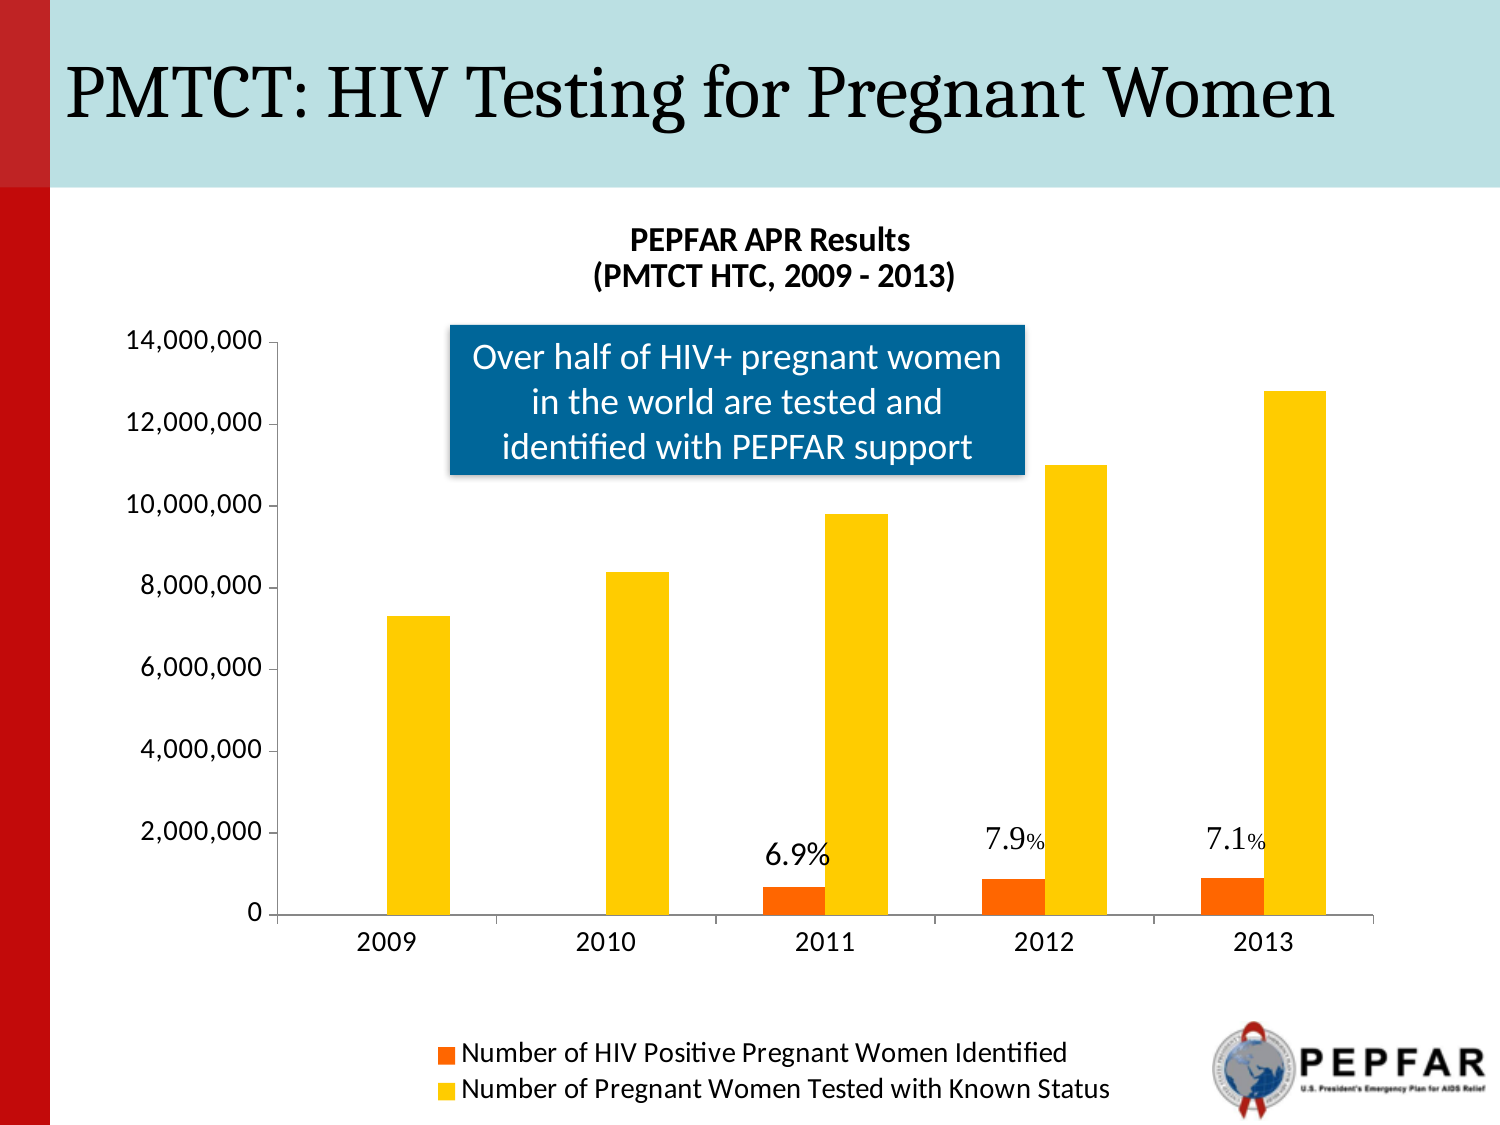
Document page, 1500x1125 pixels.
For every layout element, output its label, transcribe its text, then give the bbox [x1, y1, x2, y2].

chart [124, 187, 1401, 1113]
title PMTCT: HIV Testing for Pregnant Women [50, 37, 1500, 138]
picture [1212, 1021, 1489, 1121]
